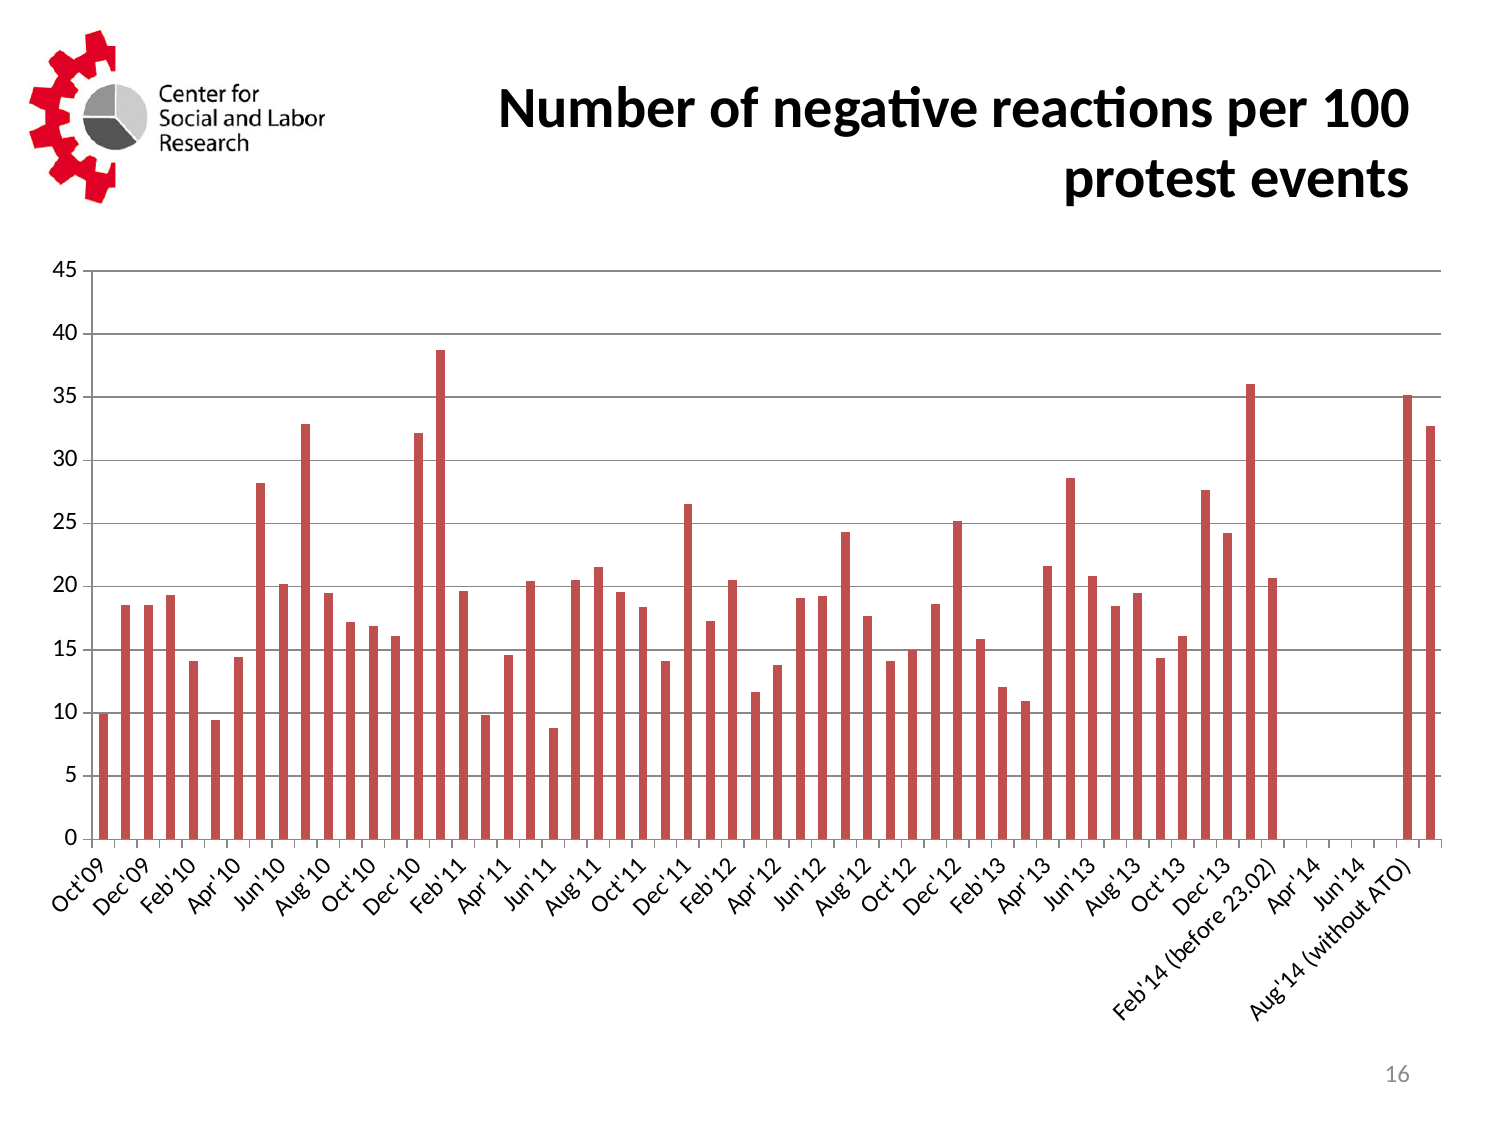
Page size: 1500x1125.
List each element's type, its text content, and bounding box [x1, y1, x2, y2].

slide_number 16 [1074, 1052, 1425, 1103]
title Number of negative reactions per 100 protest events [395, 45, 1425, 233]
chart [17, 242, 1471, 1043]
picture [29, 30, 326, 204]
